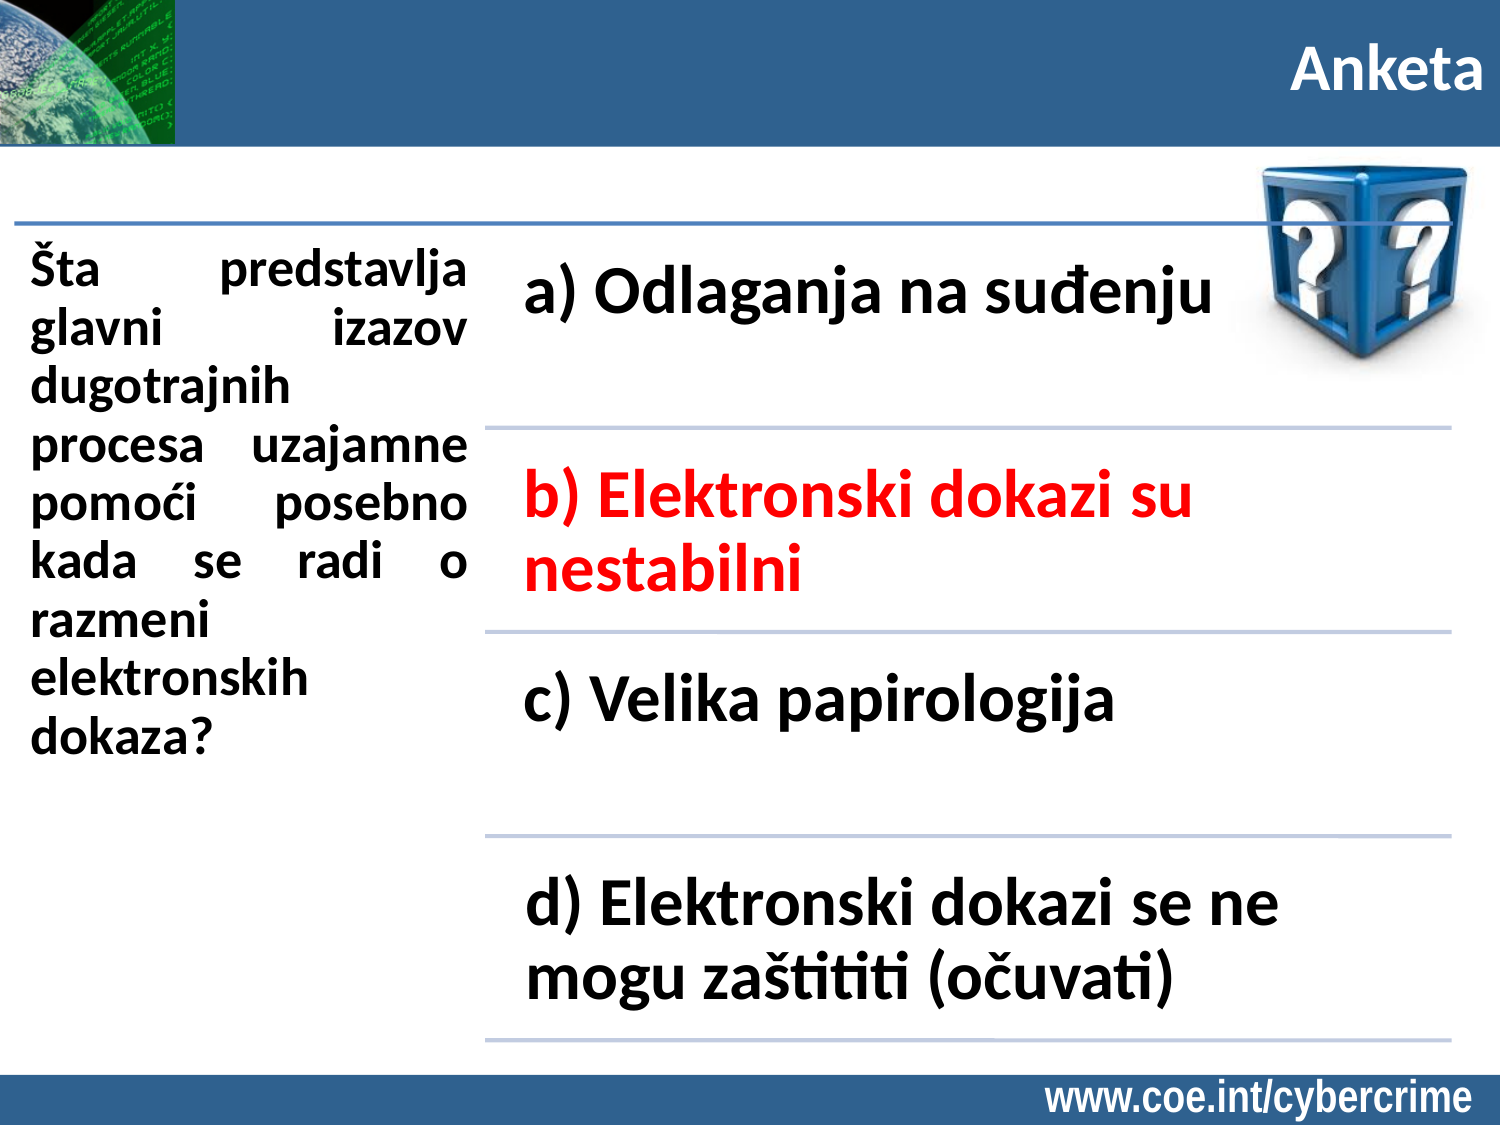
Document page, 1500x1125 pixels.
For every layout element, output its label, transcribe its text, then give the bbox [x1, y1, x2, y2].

picture [1215, 105, 1500, 396]
picture [0, 0, 175, 144]
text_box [14, 222, 1454, 1053]
text_box [0, 1073, 1030, 1125]
text_box Anketa [177, 0, 1500, 149]
text_box www.coe.int/cybercrime [1030, 1059, 1500, 1125]
